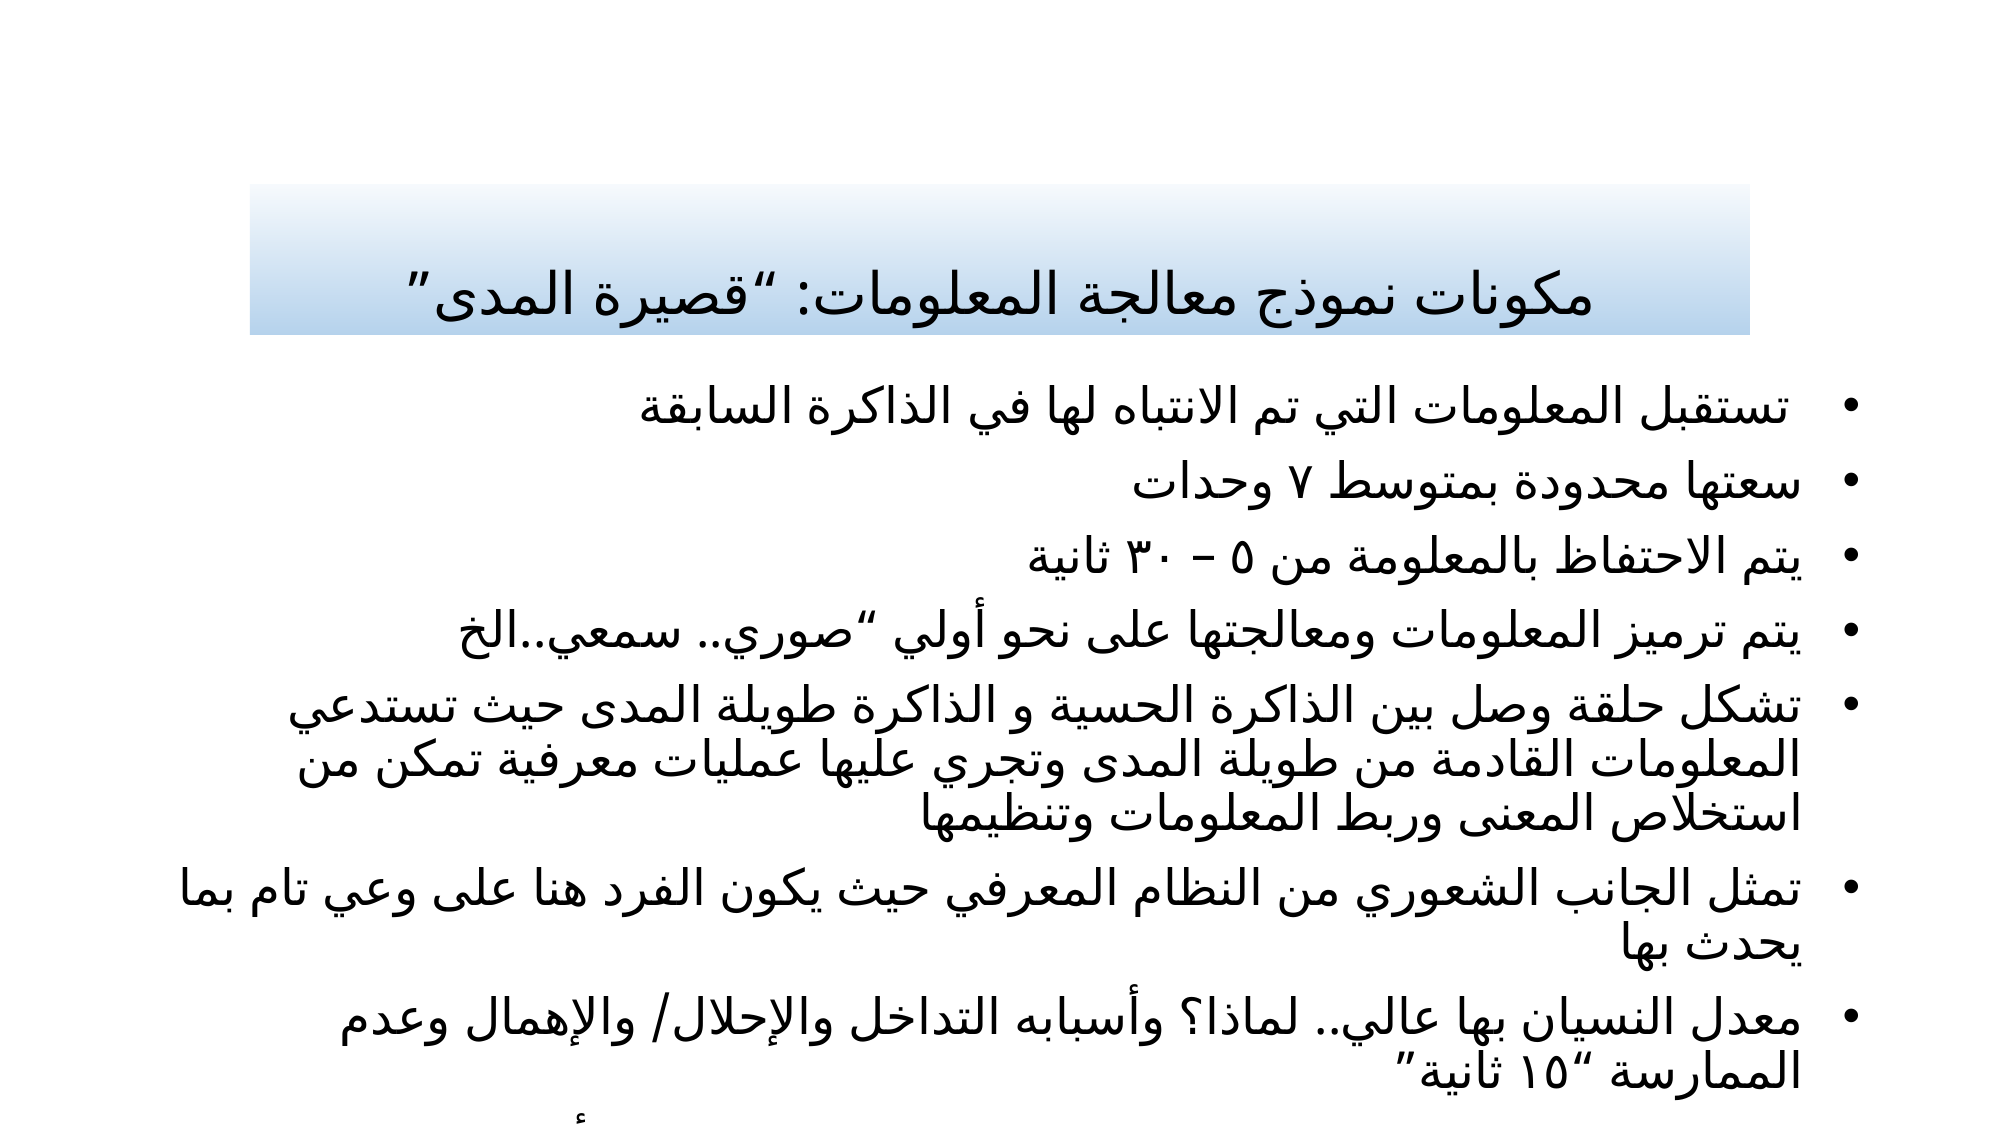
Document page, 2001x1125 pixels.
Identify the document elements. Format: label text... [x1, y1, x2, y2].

subtitle تستقبل المعلومات التي تم الانتباه لها في الذاكرة السابقة سعتها محدودة بمتوسط ٧ وحدات يتم الاحتفاظ بالمعلومة من ٥ – ٣٠ ثانية يتم ترميز المعلومات ومعالجتها على نحو أولي “صوري.. سمعي..الخ تشكل حلقة وصل بين الذاكرة الحسية و الذاكرة طويلة المدى حيث تستدعي المعلومات القادمة من طويلة المدى وتجري عليها عمليات معرفية تمكن من استخلاص المعنى وربط المعلومات وتنظيمها تمثل الجانب الشعوري من النظام المعرفي حيث يكون الفرد هنا على وعي تام بما يحدث بها معدل النسيان بها عالي.. لماذا؟ وأسبابه التداخل والإحلال/ والإهمال وعدم الممارسة “١٥ ثانية” لتعزيز الاحتفاظ بالمعلومة يتم تسميعها وتحزيمها إلى وحدات أكبر [117, 372, 1875, 1095]
title مكونات نموذج معالجة المعلومات: “قصيرة المدى” [249, 184, 1750, 335]
